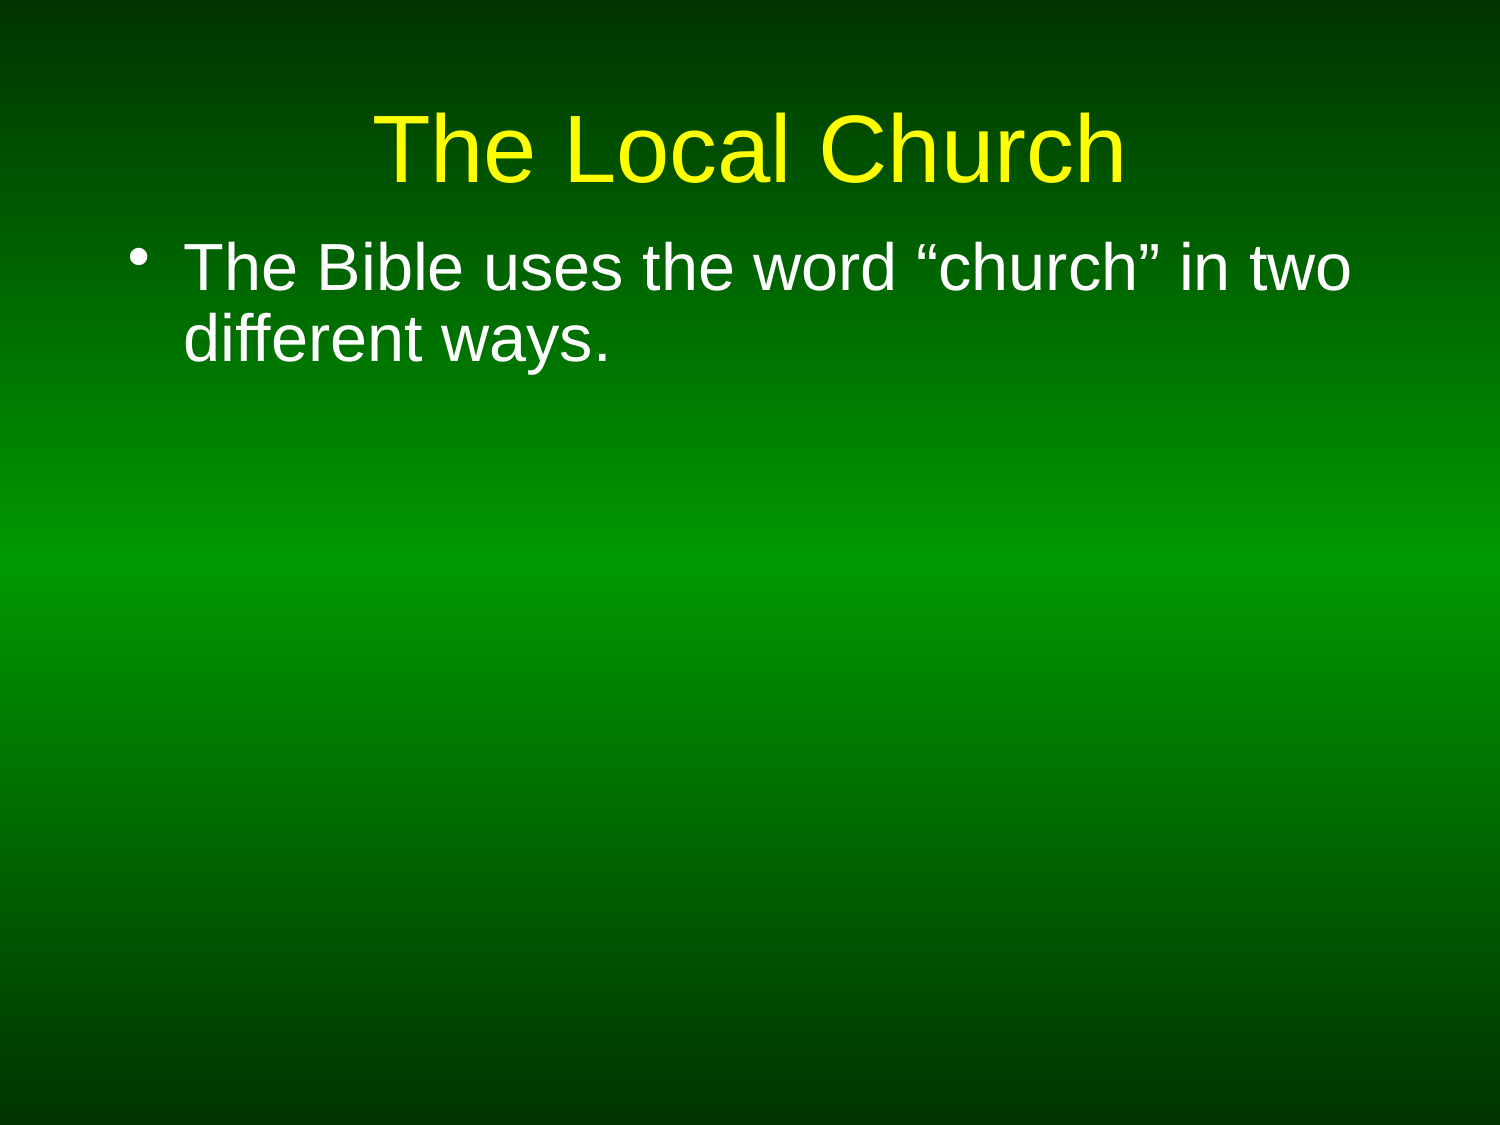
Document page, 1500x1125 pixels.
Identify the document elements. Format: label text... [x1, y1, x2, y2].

list The Bible uses the word “church” in two different ways. [112, 224, 1463, 1125]
title The Local Church [37, 50, 1463, 238]
